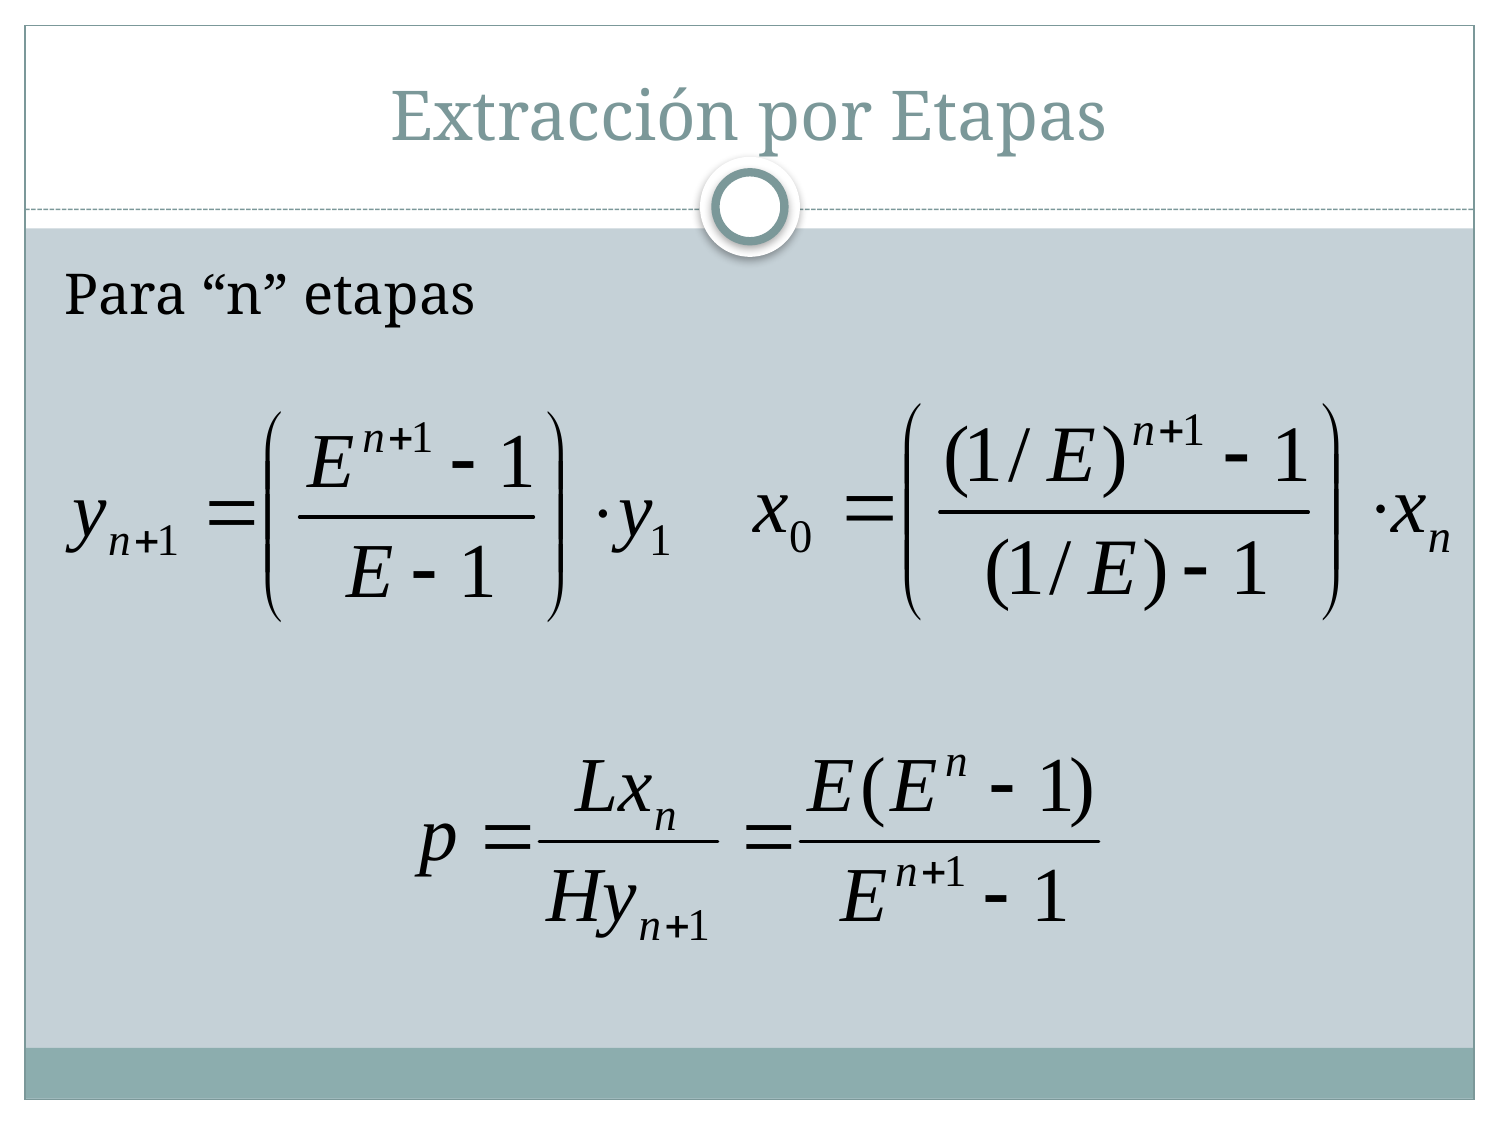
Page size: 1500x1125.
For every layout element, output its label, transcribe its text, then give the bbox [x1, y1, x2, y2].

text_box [737, 385, 1464, 639]
title Extracción por Etapas [49, 37, 1450, 162]
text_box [52, 393, 680, 641]
list Para “n” etapas [49, 250, 1445, 1001]
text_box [397, 724, 1115, 959]
